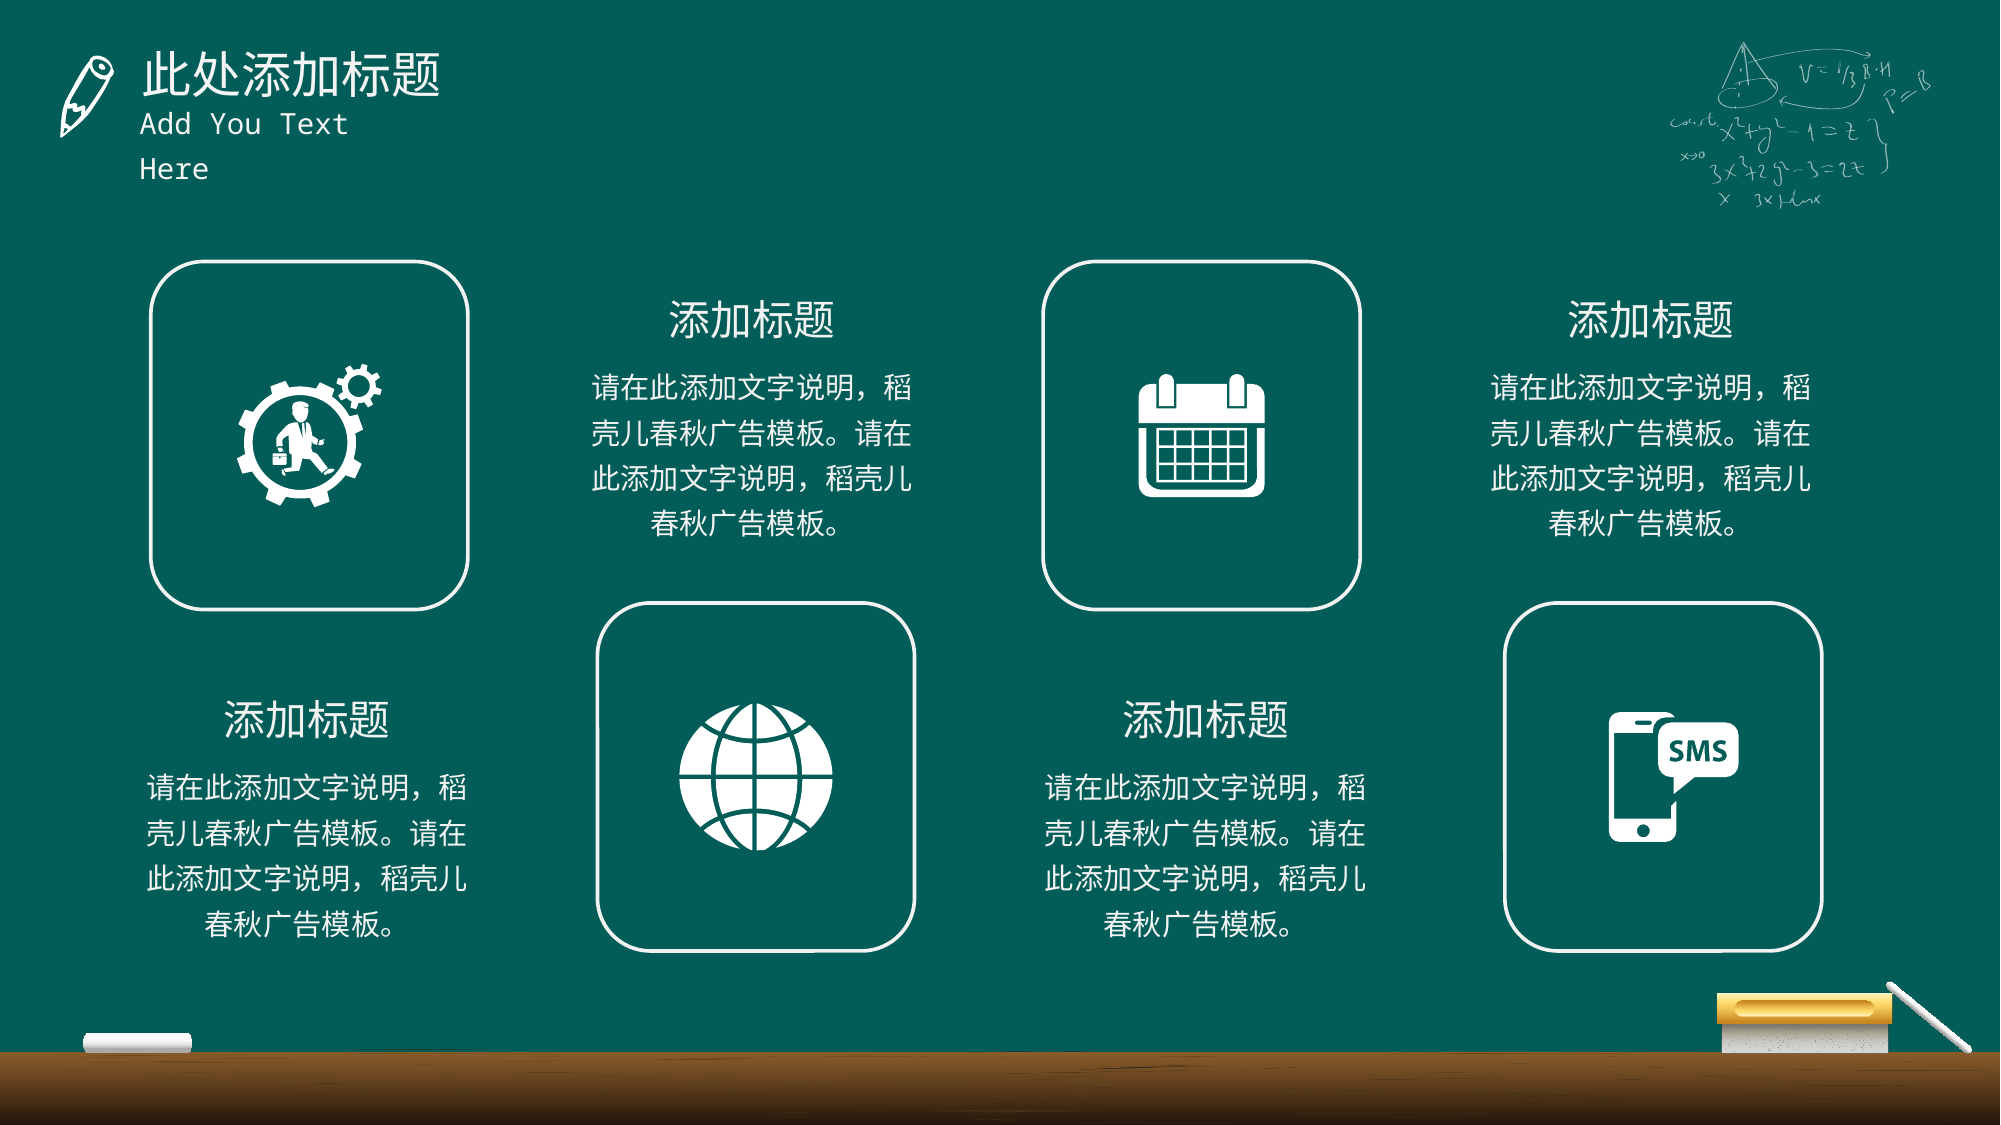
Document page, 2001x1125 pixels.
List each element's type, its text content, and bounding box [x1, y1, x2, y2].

text_box [723, 702, 754, 740]
text_box [714, 736, 754, 776]
text_box [755, 735, 799, 776]
text_box [1138, 428, 1265, 498]
picture [0, 938, 2000, 1125]
text_box 添加标题 [1096, 686, 1316, 752]
text_box [1504, 602, 1822, 951]
text_box [678, 704, 741, 776]
text_box 添加标题 [1541, 286, 1761, 351]
text_box 添加标题 [642, 286, 862, 351]
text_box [1667, 41, 1934, 209]
text_box 此处添加标题 [126, 35, 457, 111]
text_box 请在此添加文字说明，稻壳儿春秋广告模板。请在此添加文字说明，稻壳儿春秋广告模板。 [568, 351, 937, 549]
text_box 请在此添加文字说明，稻壳儿春秋广告模板。请在此添加文字说明，稻壳儿春秋广告模板。 [123, 752, 492, 949]
text_box [678, 778, 754, 852]
text_box [336, 363, 382, 410]
text_box [1229, 374, 1245, 407]
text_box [45, 61, 122, 127]
text_box Add You Text Here [124, 87, 430, 194]
text_box [1138, 383, 1265, 424]
text_box [150, 261, 468, 610]
text_box [792, 723, 834, 776]
text_box [236, 380, 364, 508]
text_box [1608, 712, 1677, 842]
text_box [755, 702, 808, 740]
text_box [1658, 722, 1739, 795]
text_box [1043, 261, 1361, 610]
text_box 请在此添加文字说明，稻壳儿春秋广告模板。请在此添加文字说明，稻壳儿春秋广告模板。 [1466, 351, 1835, 549]
text_box 添加标题 [197, 686, 417, 752]
text_box [597, 602, 915, 951]
text_box [1156, 427, 1247, 483]
text_box [755, 778, 834, 852]
text_box [1158, 374, 1174, 407]
text_box 请在此添加文字说明，稻壳儿春秋广告模板。请在此添加文字说明，稻壳儿春秋广告模板。 [1021, 752, 1390, 949]
